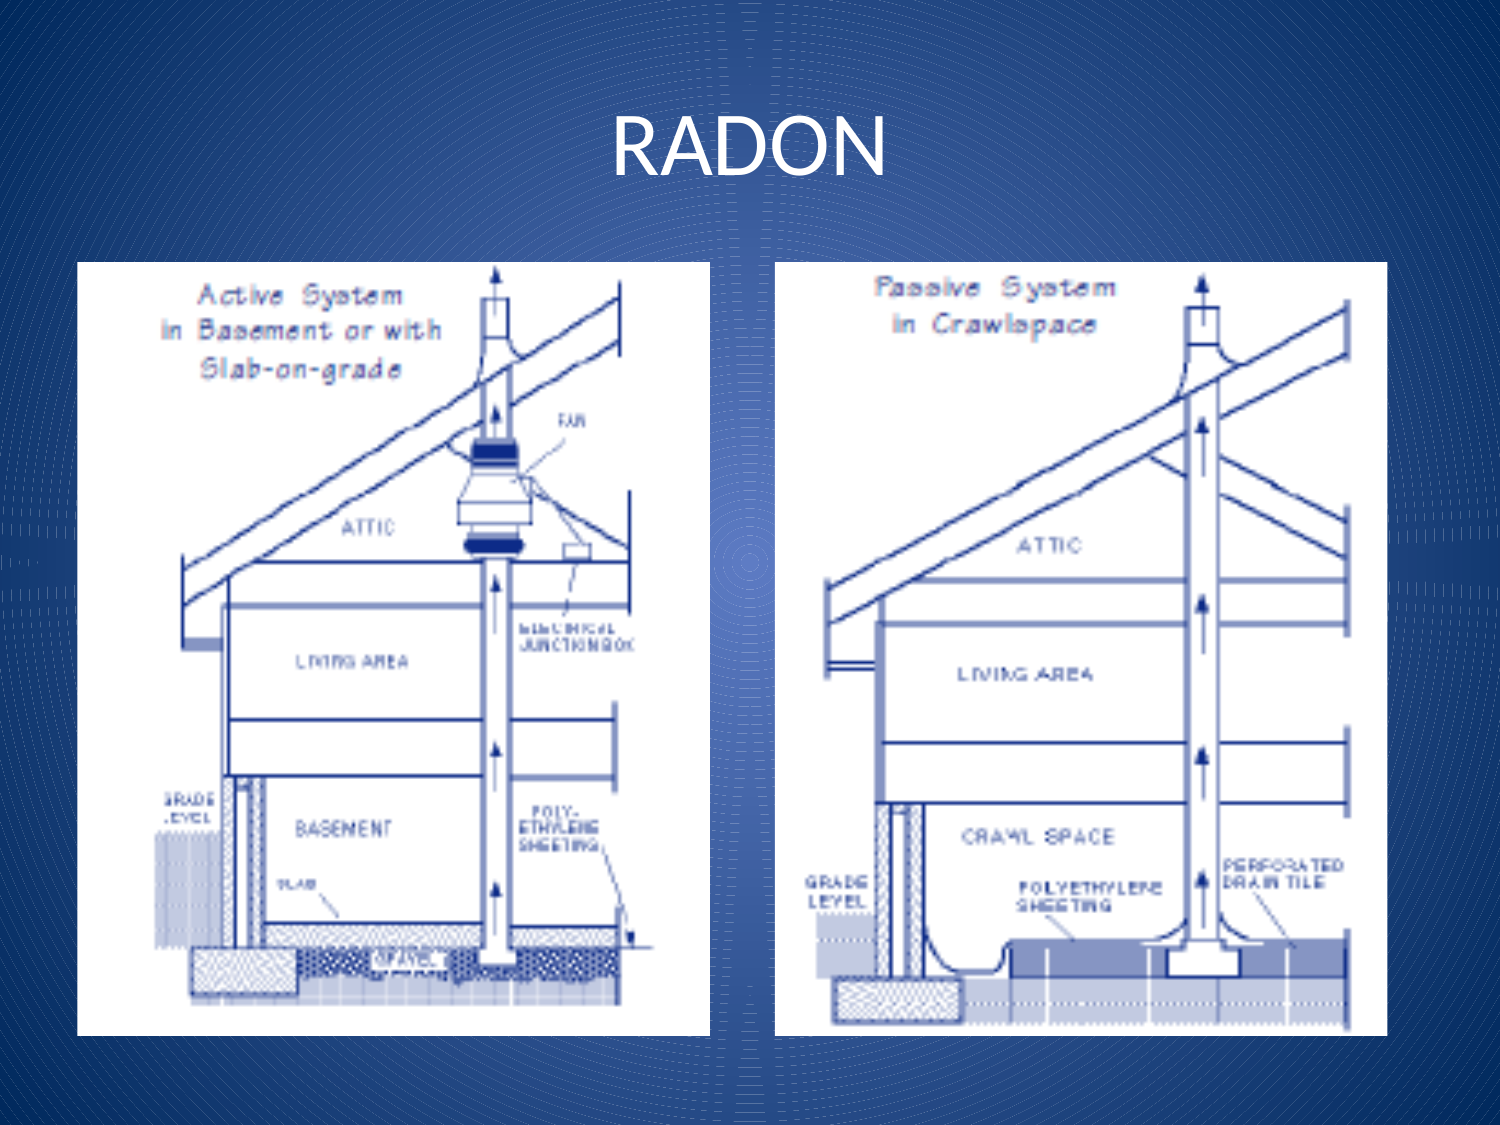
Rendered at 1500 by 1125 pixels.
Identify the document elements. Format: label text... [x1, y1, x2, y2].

picture [77, 262, 711, 1036]
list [774, 262, 1388, 1036]
title RADON [75, 45, 1425, 233]
